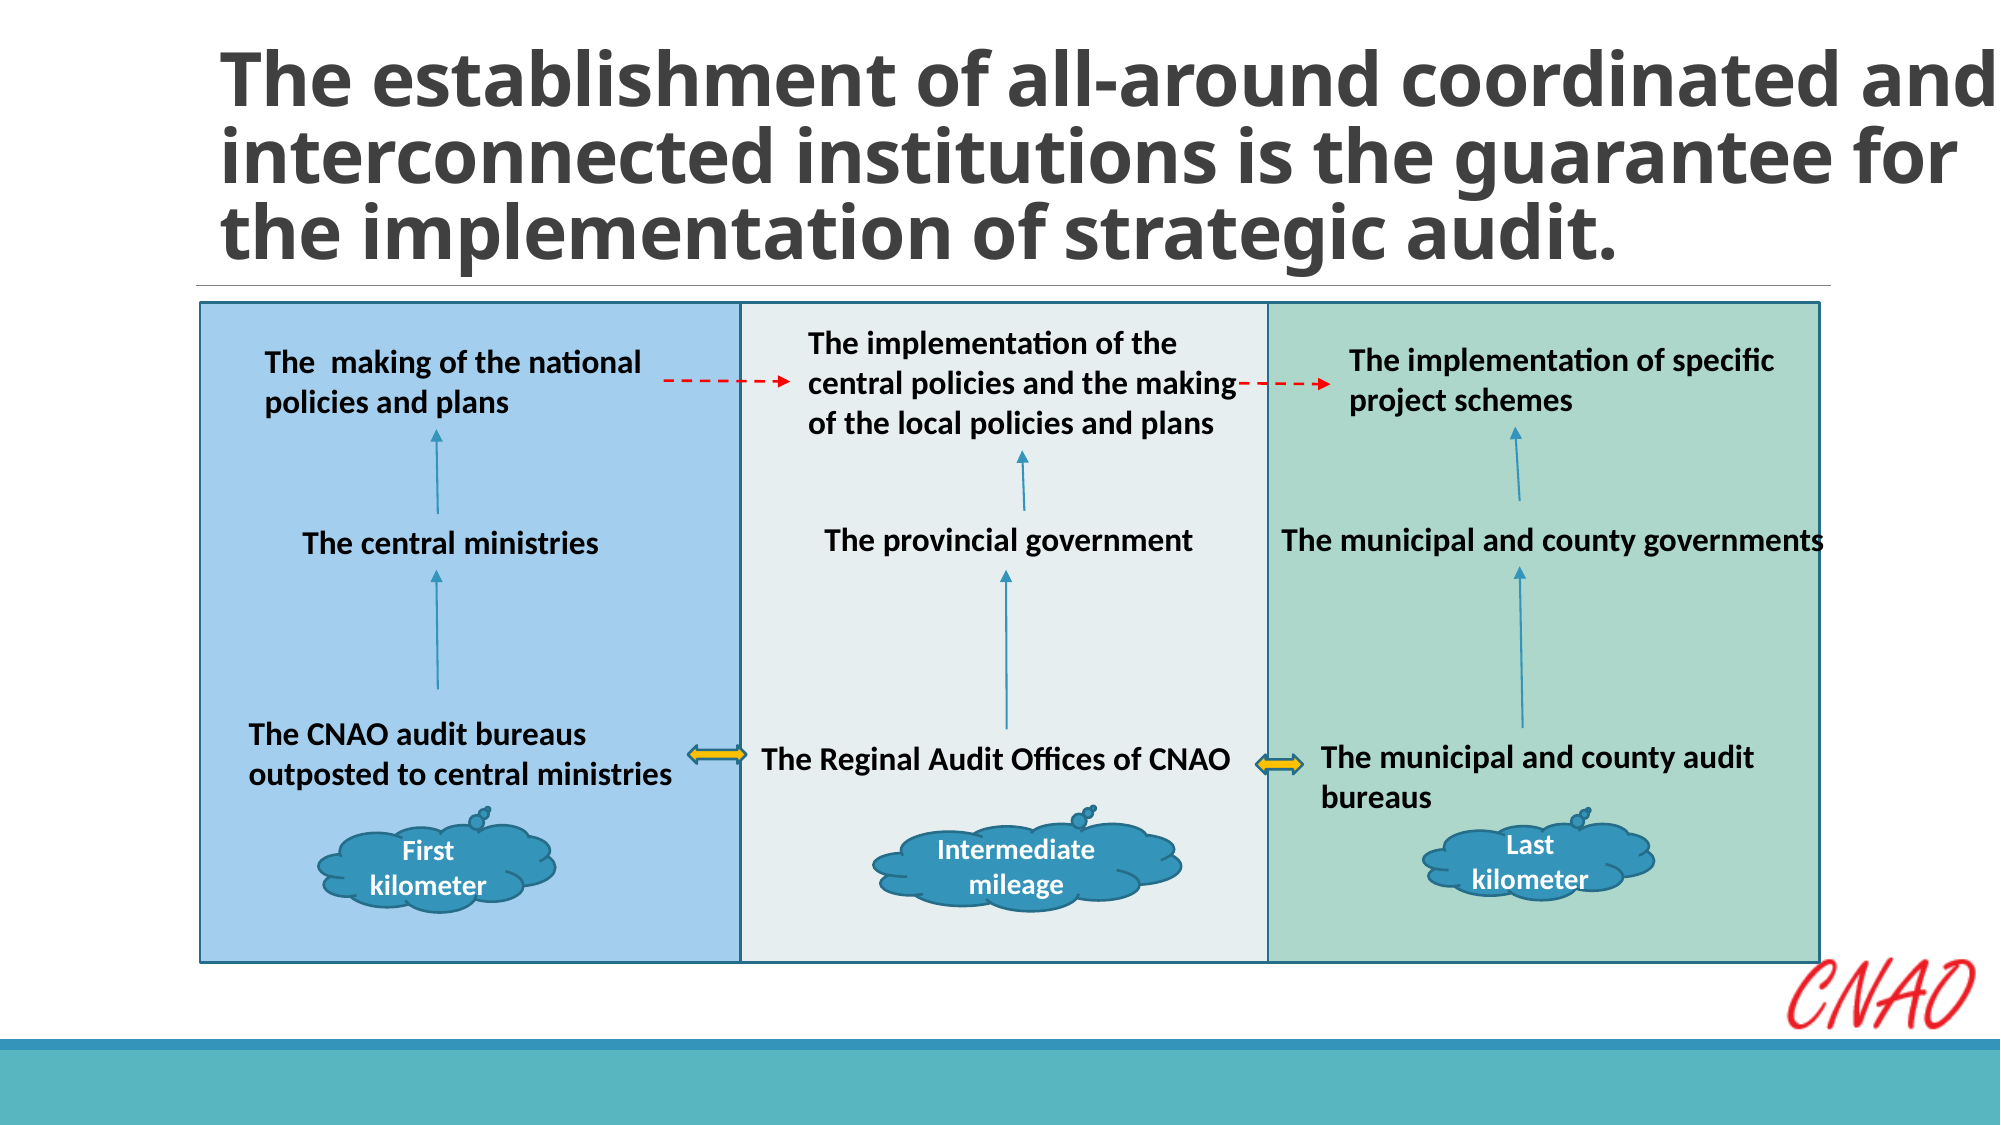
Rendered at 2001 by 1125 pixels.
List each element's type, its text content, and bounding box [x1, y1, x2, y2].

text_box [1267, 301, 1821, 510]
text_box [739, 301, 1267, 377]
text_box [435, 428, 439, 515]
text_box [1254, 753, 1304, 776]
picture [1784, 950, 1987, 1032]
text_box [1519, 565, 1524, 729]
text_box Last kilometer [1421, 806, 1656, 902]
text_box The making of the national policies and plans [249, 333, 664, 428]
text_box The implementation of the central policies and the making of the local policies and plans [793, 313, 1272, 449]
text_box [739, 449, 1267, 751]
text_box The central ministries [287, 514, 870, 569]
text_box The provincial government [809, 510, 1240, 566]
text_box The implementation of specific project schemes [1334, 330, 1814, 426]
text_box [1514, 426, 1521, 502]
text_box The municipal and county governments [1266, 510, 1869, 566]
text_box First kilometer [317, 805, 557, 914]
text_box [199, 301, 739, 964]
text_box [686, 744, 748, 765]
text_box The municipal and county audit bureaus [1306, 727, 1785, 823]
text_box [739, 758, 1267, 964]
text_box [1021, 449, 1025, 512]
title The establishment of all-around coordinated and interconnected institutions is the guarantee for the implementation of strategic audit. [204, 123, 2000, 283]
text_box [435, 569, 439, 690]
text_box Intermediate mileage [872, 804, 1183, 913]
text_box The Reginal Audit Offices of CNAO [746, 729, 1267, 785]
text_box [739, 389, 1020, 514]
text_box The CNAO audit bureaus outposted to central ministries [233, 704, 713, 800]
text_box [1267, 566, 1821, 964]
